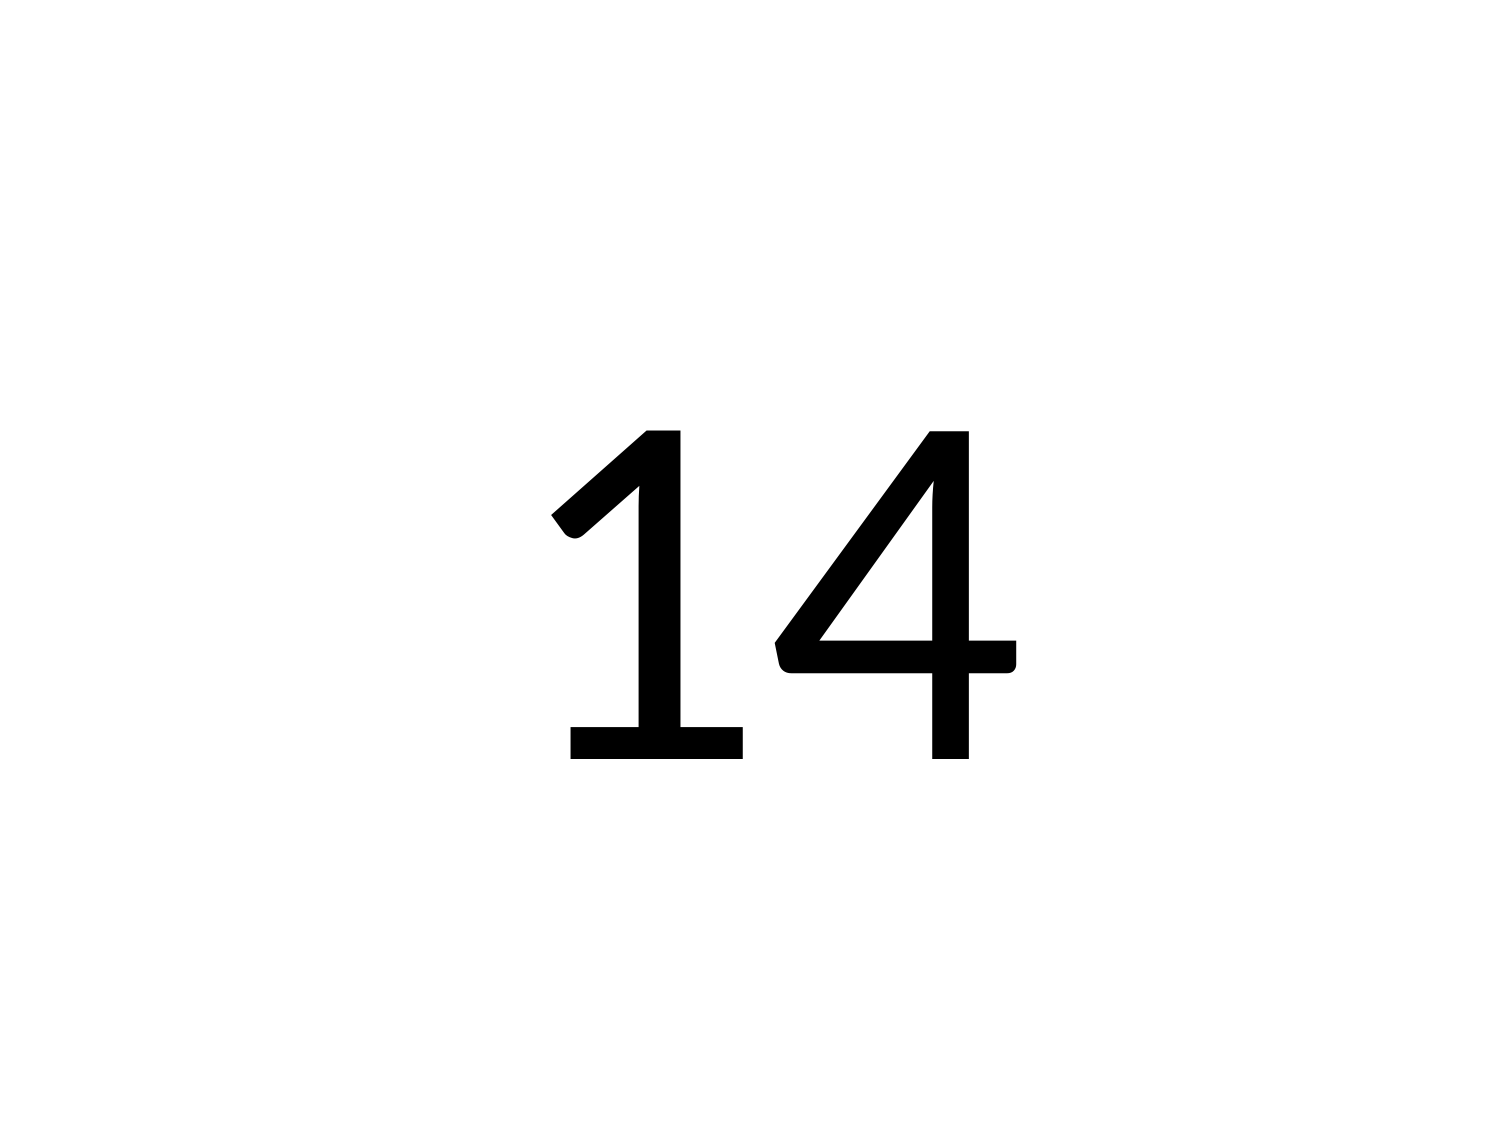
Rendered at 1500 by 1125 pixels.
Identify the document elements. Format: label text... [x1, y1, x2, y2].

text_box 14 [411, 241, 1123, 1109]
